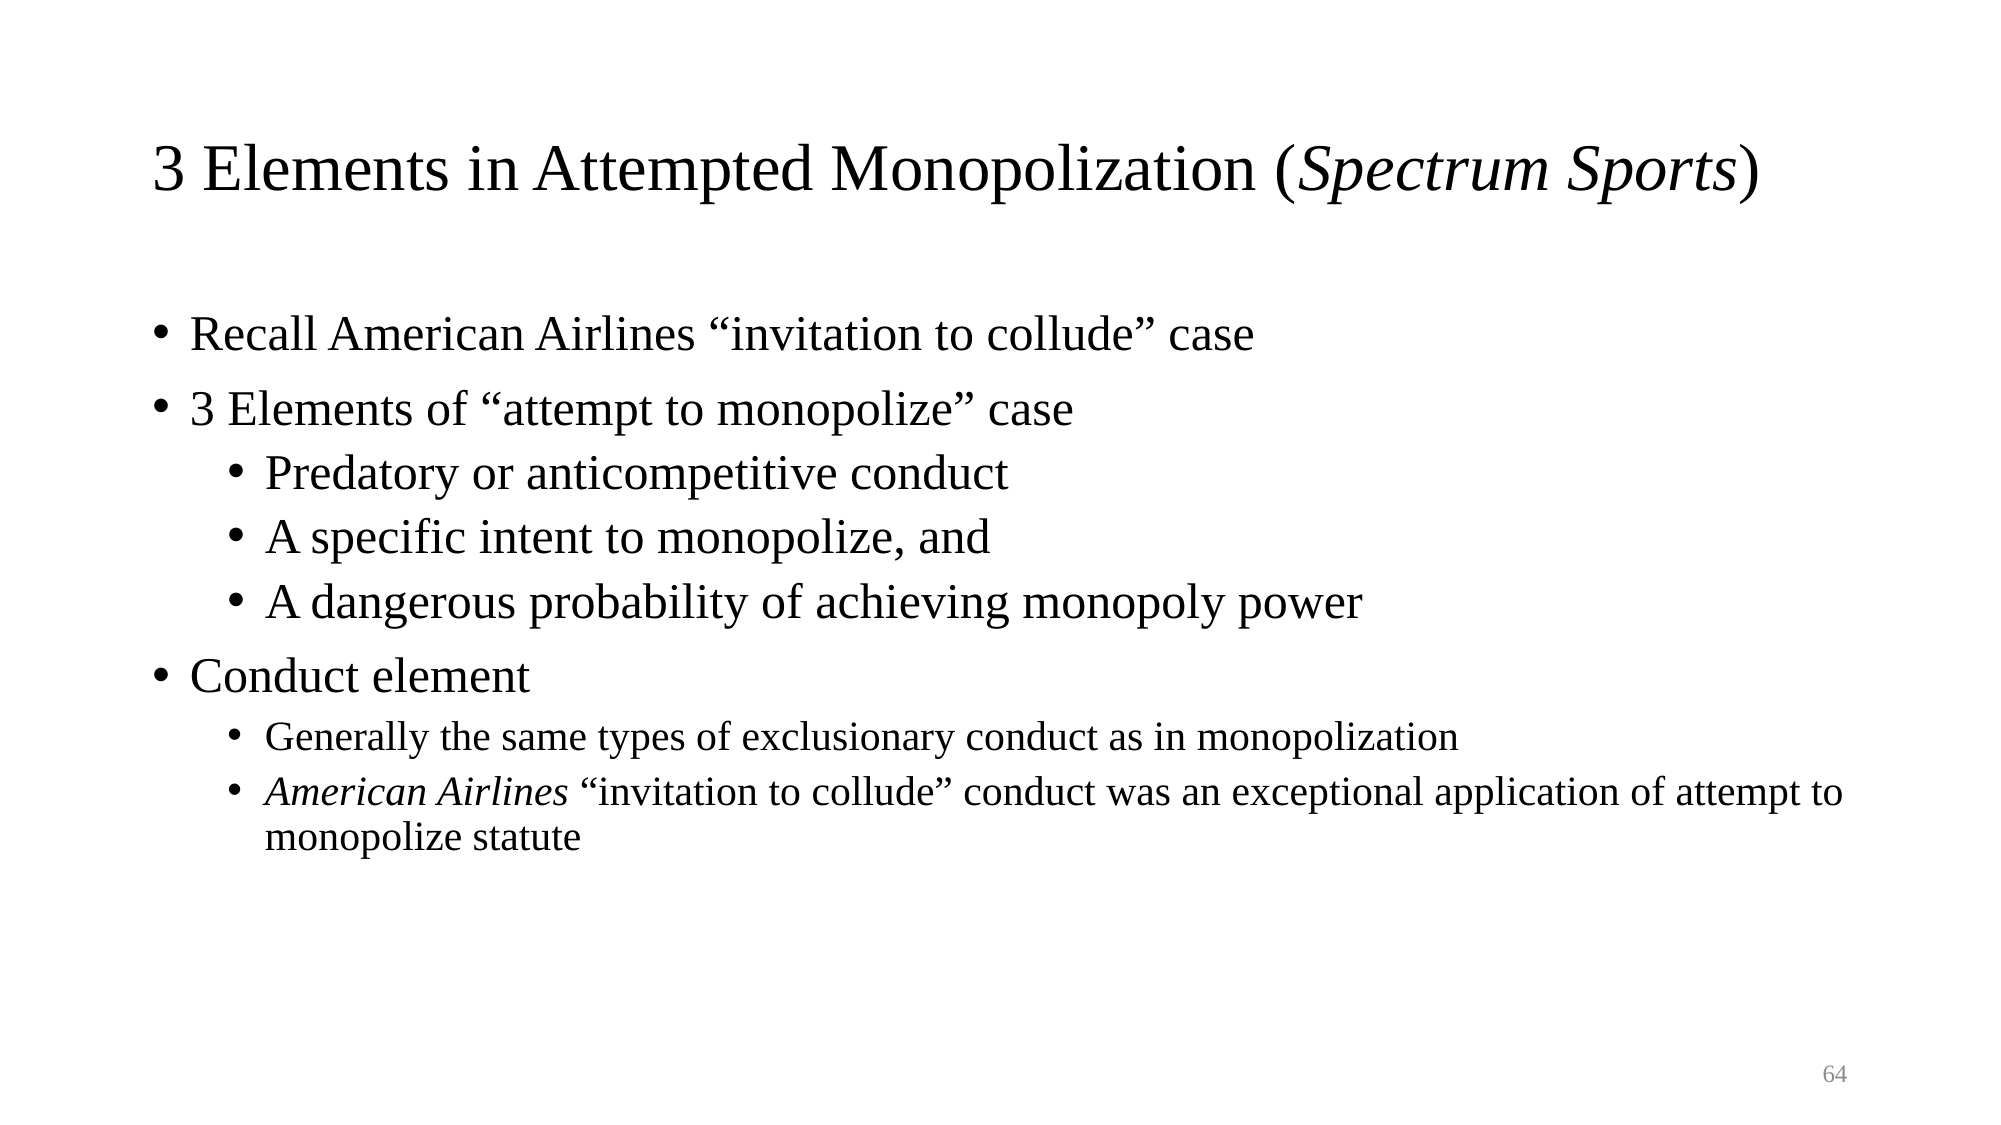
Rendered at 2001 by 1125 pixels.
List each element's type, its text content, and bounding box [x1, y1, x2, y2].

list Recall American Airlines “invitation to collude” case 3 Elements of “attempt to monopolize” case Predatory or anticompetitive conduct A specific intent to monopolize, and A dangerous probability of achieving monopoly power Conduct element Generally the same types of exclusionary conduct as in monopolization American Airlines “invitation to collude” conduct was an exceptional application of attempt to monopolize statute [137, 299, 1863, 953]
title 3 Elements in Attempted Monopolization (Spectrum Sports) [137, 59, 1863, 278]
slide_number 64 [1412, 1042, 1863, 1103]
